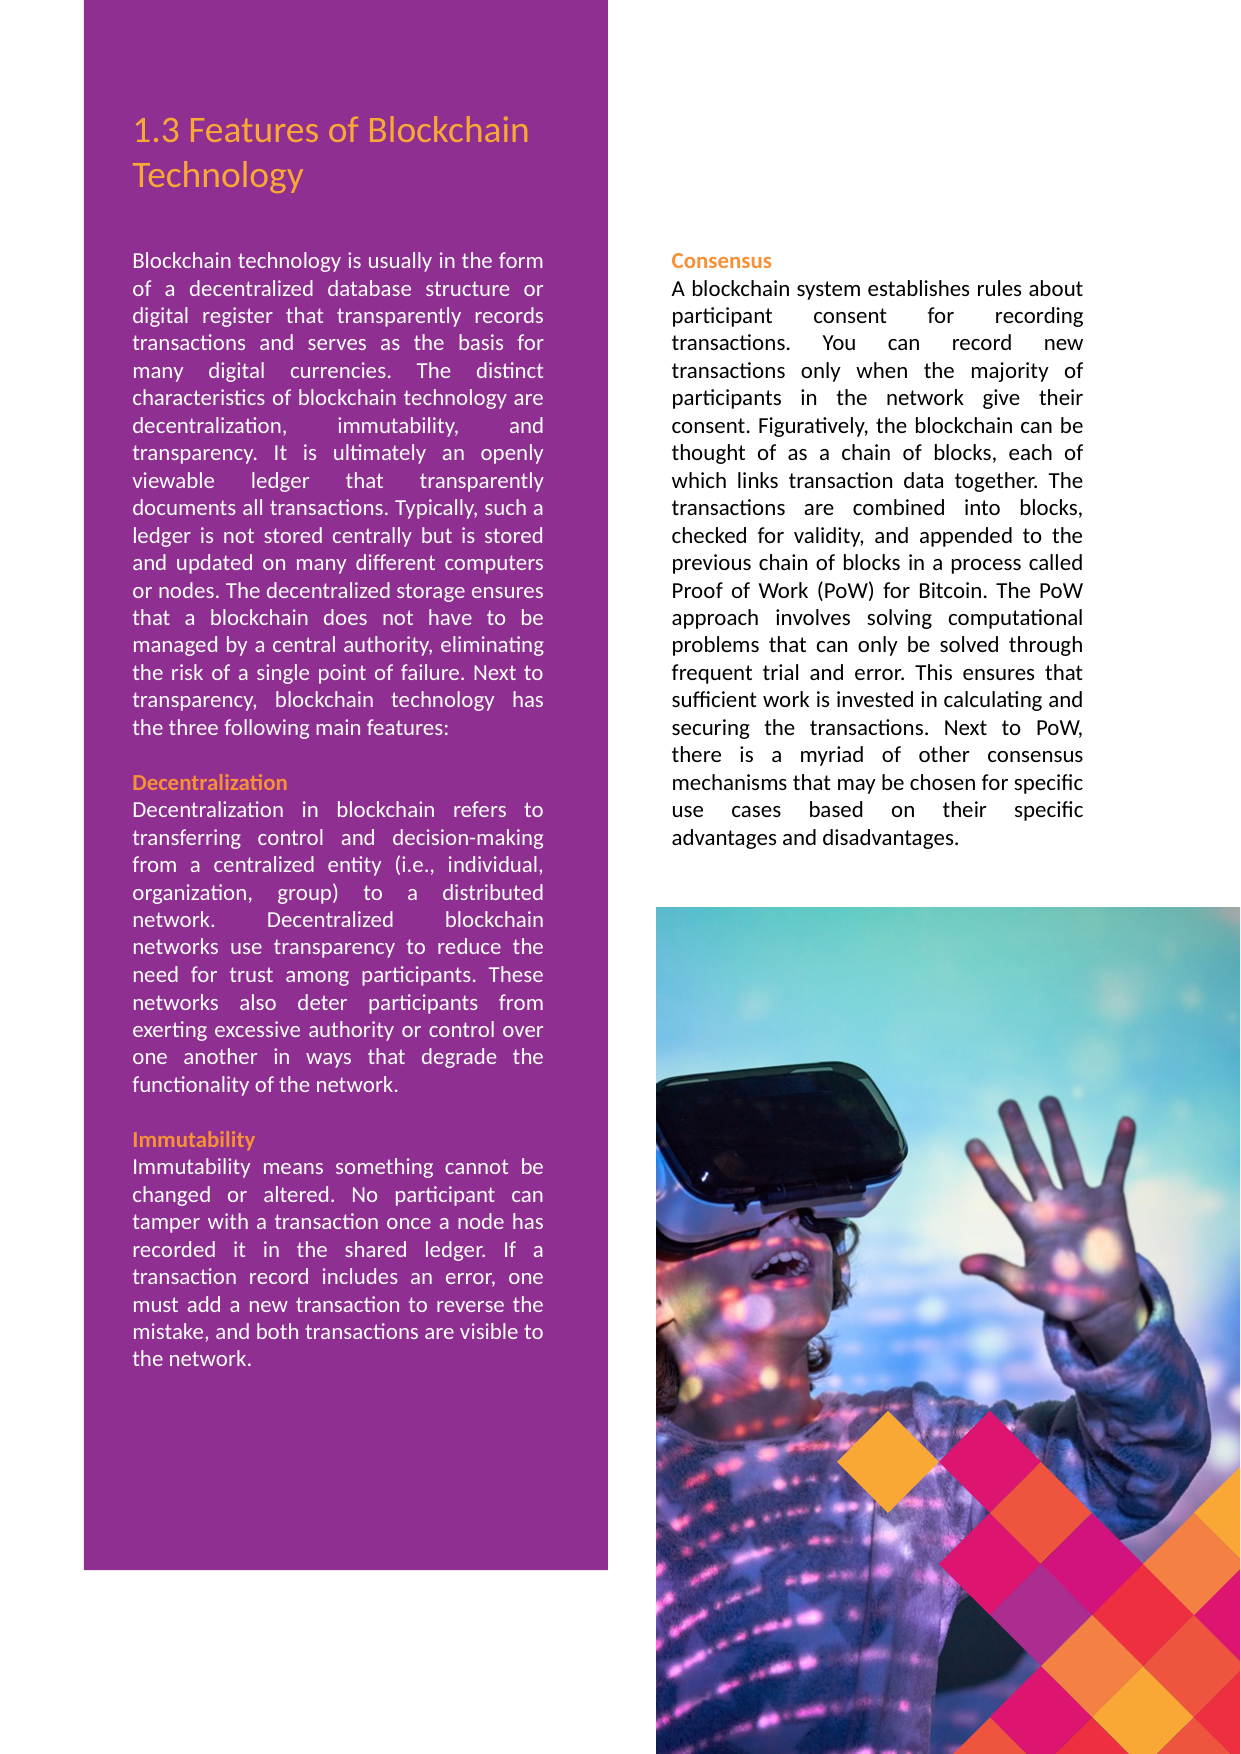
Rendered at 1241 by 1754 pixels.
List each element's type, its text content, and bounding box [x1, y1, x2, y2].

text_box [851, 1410, 1241, 1754]
list Blockchain technology is usually in the form of a decentralized database structure or digital register that transparently records transactions and serves as the basis for many digital currencies. The distinct characteristics of blockchain technology are decentralization, immutability, and transparency. It is ultimately an openly viewable ledger that transparently documents all transactions. Typically, such a ledger is not stored centrally but is stored and updated on many different computers or nodes. The decentralized storage ensures that a blockchain does not have to be managed by a central authority, eliminating the risk of a single point of failure. Next to transparency, blockchain technology has the three following main features: Decentralization Decentralization in blockchain refers to transferring control and decision-making from a centralized entity (i.e., individual, organization, group) to a distributed network. Decentralized blockchain networks use transparency to reduce the need for trust among participants. These networks also deter participants from exerting excessive authority or control over one another in ways that degrade the functionality of the network. Immutability Immutability means something cannot be changed or altered. No participant can tamper with a transaction once a node has recorded it in the shared ledger. If a transaction record includes an error, one must add a new transaction to reverse the mistake, and both transactions are visible to the network. [117, 238, 560, 1503]
text_box Consensus A blockchain system establishes rules about participant consent for recording transactions. You can record new transactions only when the majority of participants in the network give their consent. Figuratively, the blockchain can be thought of as a chain of blocks, each of which links transaction data together. The transactions are combined into blocks, checked for validity, and appended to the previous chain of blocks in a process called Proof of Work (PoW) for Bitcoin. The PoW approach involves solving computational problems that can only be solved through frequent trial and error. This ensures that sufficient work is invested in calculating and securing the transactions. Next to PoW, there is a myriad of other consensus mechanisms that may be chosen for specific use cases based on their specific advantages and disadvantages. [656, 238, 1099, 877]
picture [656, 907, 1241, 1754]
list 1.3 Features of Blockchain Technology [117, 97, 588, 242]
